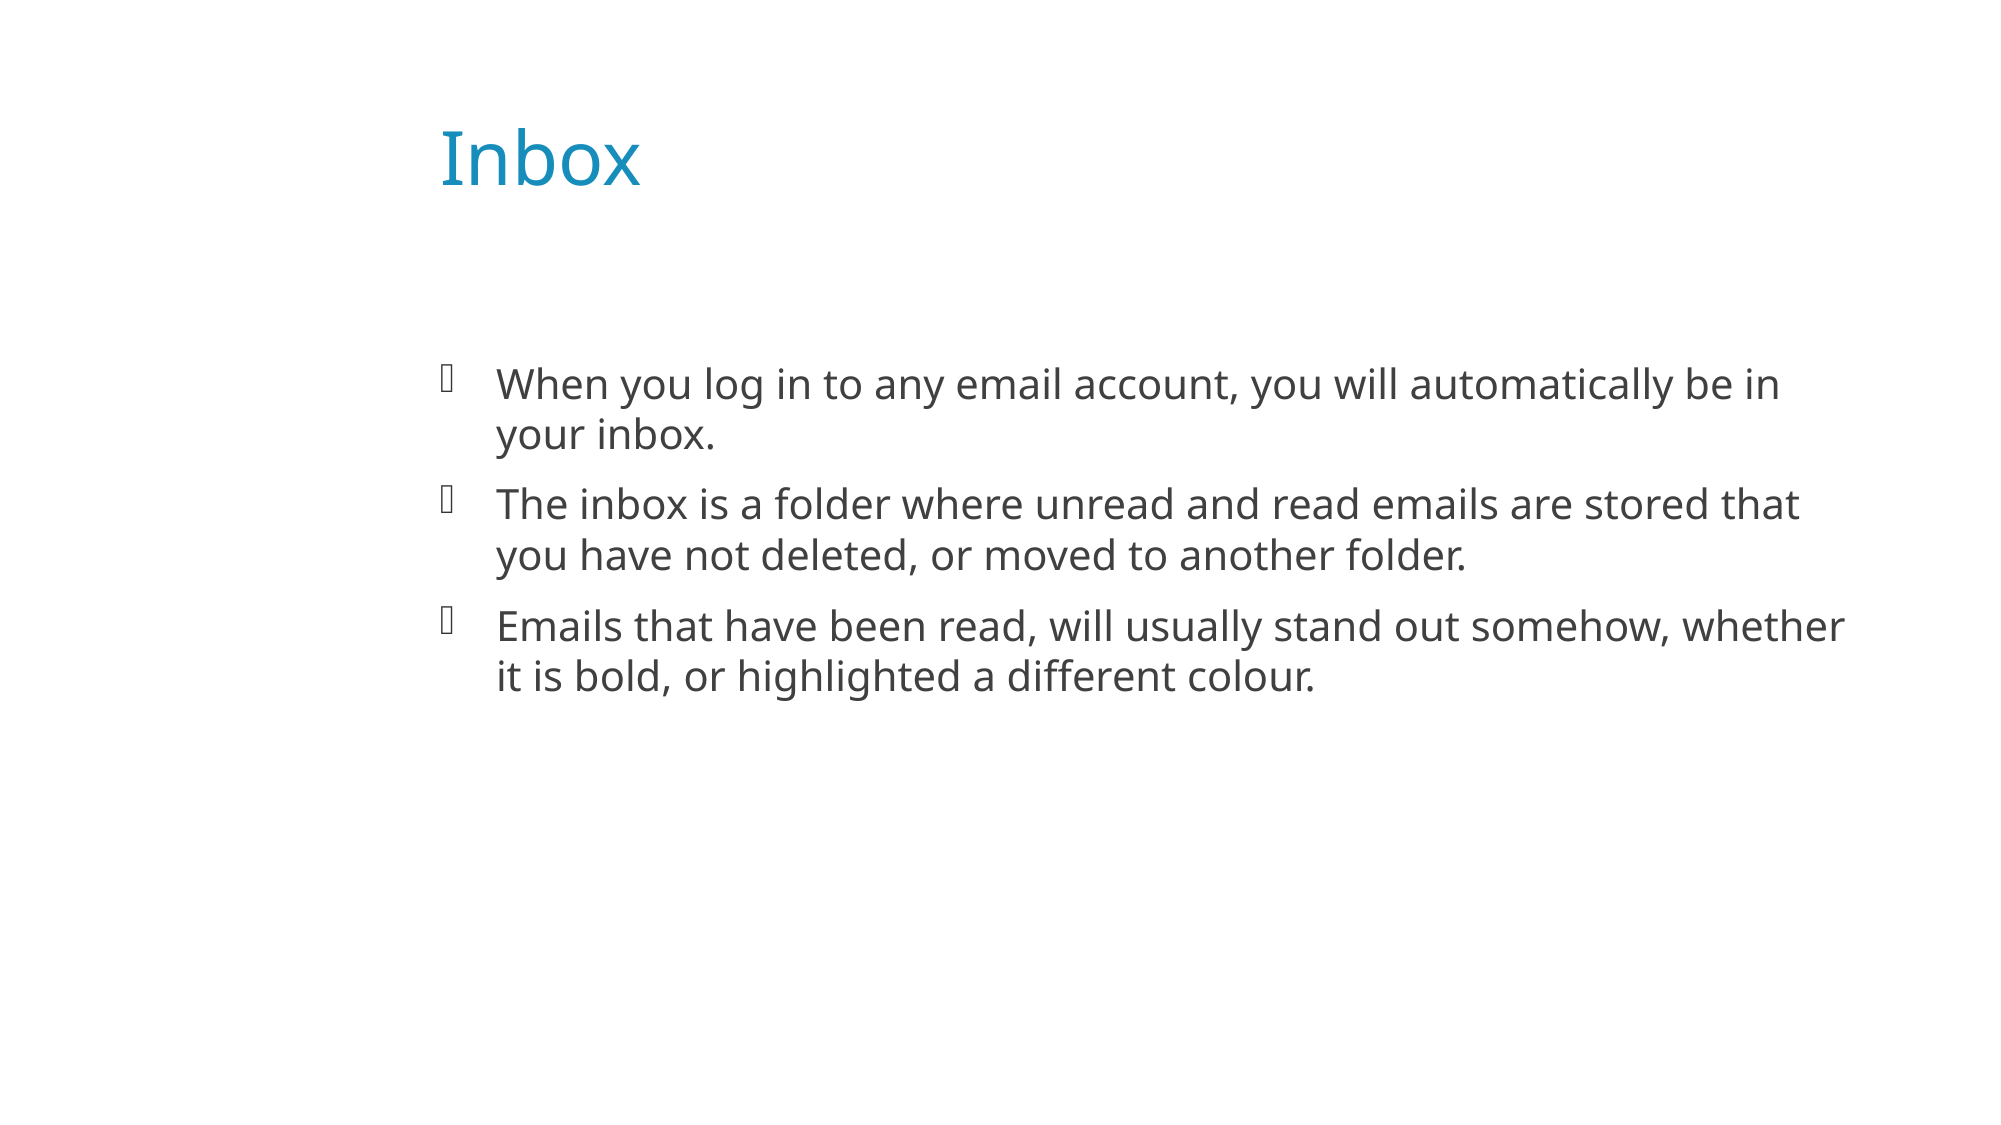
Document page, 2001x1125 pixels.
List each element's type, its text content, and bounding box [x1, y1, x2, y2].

title Inbox [425, 102, 1888, 313]
list When you log in to any email account, you will automatically be in your inbox. The inbox is a folder where unread and read emails are stored that you have not deleted, or moved to another folder. Emails that have been read, will usually stand out somehow, whether it is bold, or highlighted a different colour. [424, 350, 1888, 1074]
